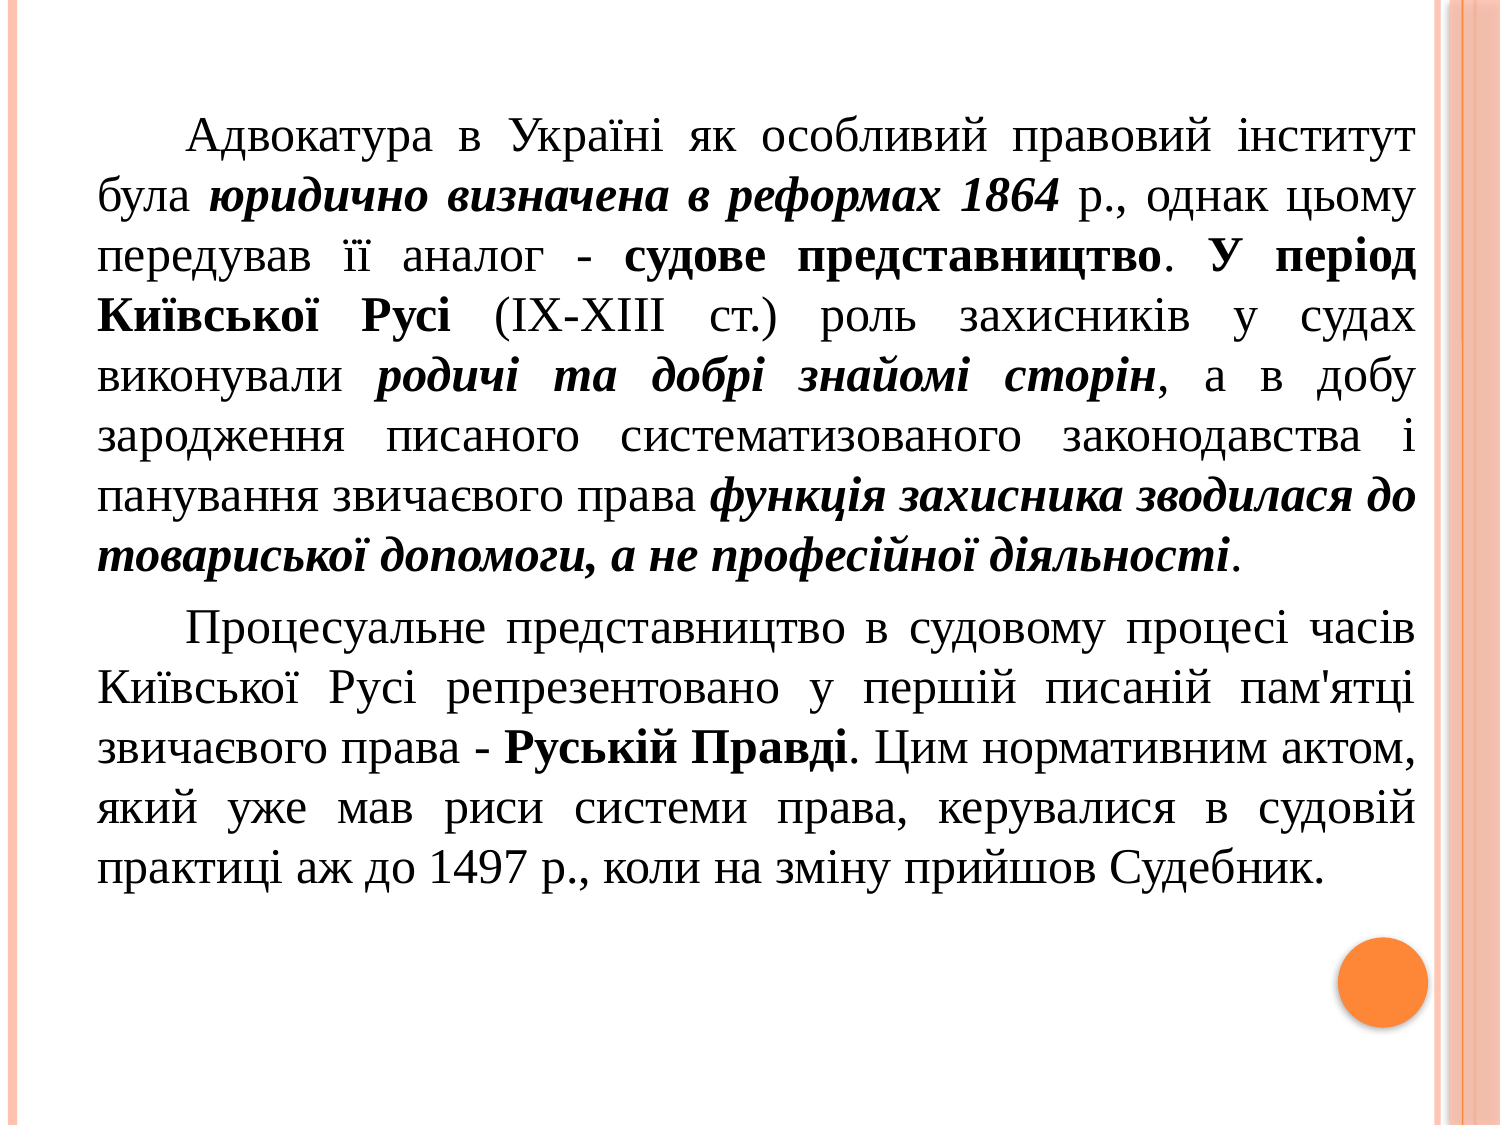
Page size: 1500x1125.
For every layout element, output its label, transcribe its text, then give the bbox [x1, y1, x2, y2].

list Адвокатура в Україні як особливий правовий інститут була юридично визначена в реформах 1864 р., однак цьому передував її аналог - судове представництво. У період Київської Русі (ІХ-ХІІІ ст.) роль захисників у судах виконували родичі та добрі знайомі сторін, а в добу зародження писаного систематизованого законодавства і панування звичаєвого права функція захисника зводилася до товариської допомоги, а не професійної діяльності. Процесуальне представництво в судовому процесі часів Київської Русі репрезентовано у першій писаній пам'ятці звичаєвого права - Руській Правді. Цим нормативним актом, який уже мав риси системи права, керувалися в судовій практиці аж до 1497 р., коли на зміну прийшов Судебник. [81, 93, 1433, 994]
